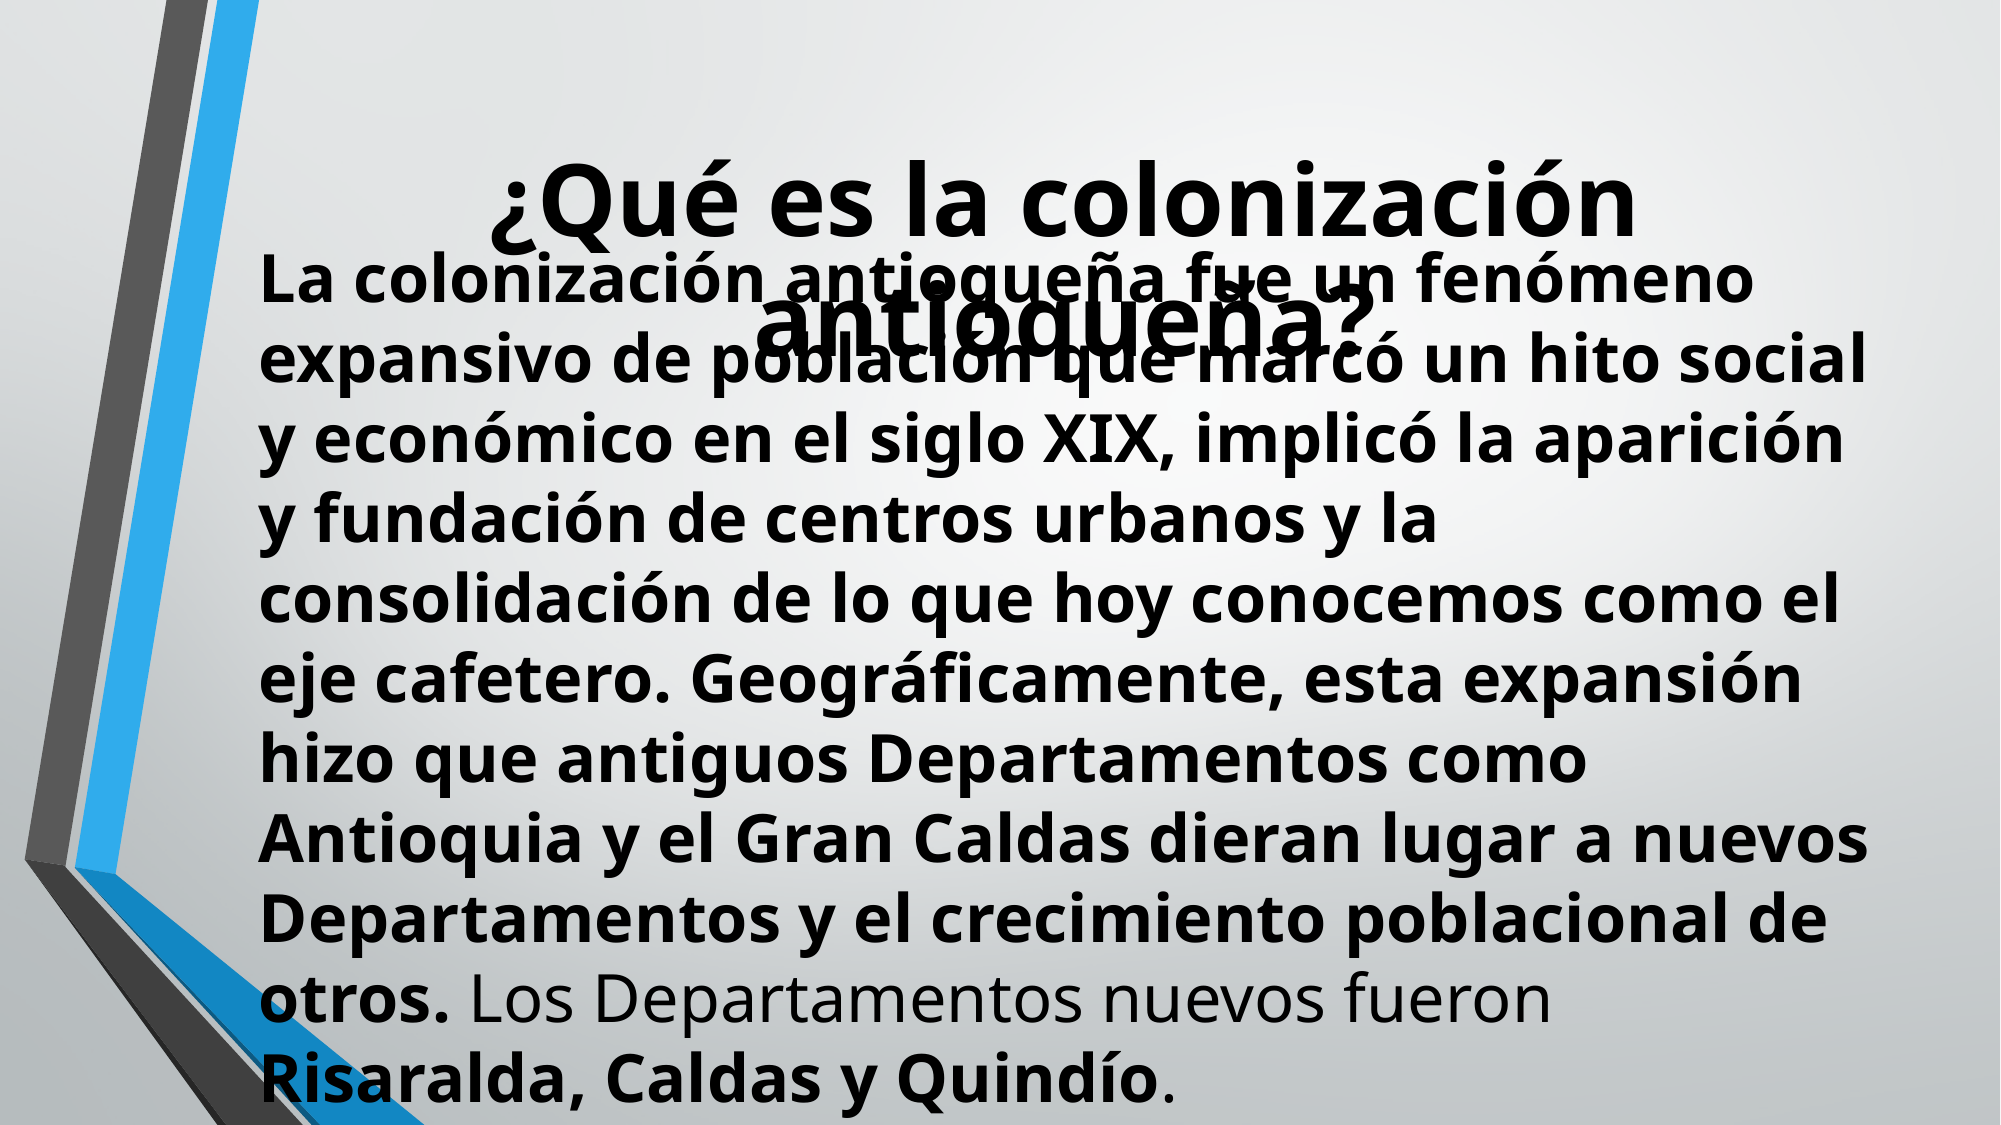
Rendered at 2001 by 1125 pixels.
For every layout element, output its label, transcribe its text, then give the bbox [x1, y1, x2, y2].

list La colonización antioqueña fue un fenómeno expansivo de población que marcó un hito social y económico en el siglo XIX, implicó la aparición y fundación de centros urbanos y la consolidación de lo que hoy conocemos como el eje cafetero. Geográficamente, esta expansión hizo que antiguos Departamentos como Antioquia y el Gran Caldas dieran lugar a nuevos Departamentos y el crecimiento poblacional de otros. Los Departamentos nuevos fueron Risaralda, Caldas y Quindío. [243, 329, 1887, 1022]
title ¿Qué es la colonización antioqueña? [243, 112, 1887, 329]
